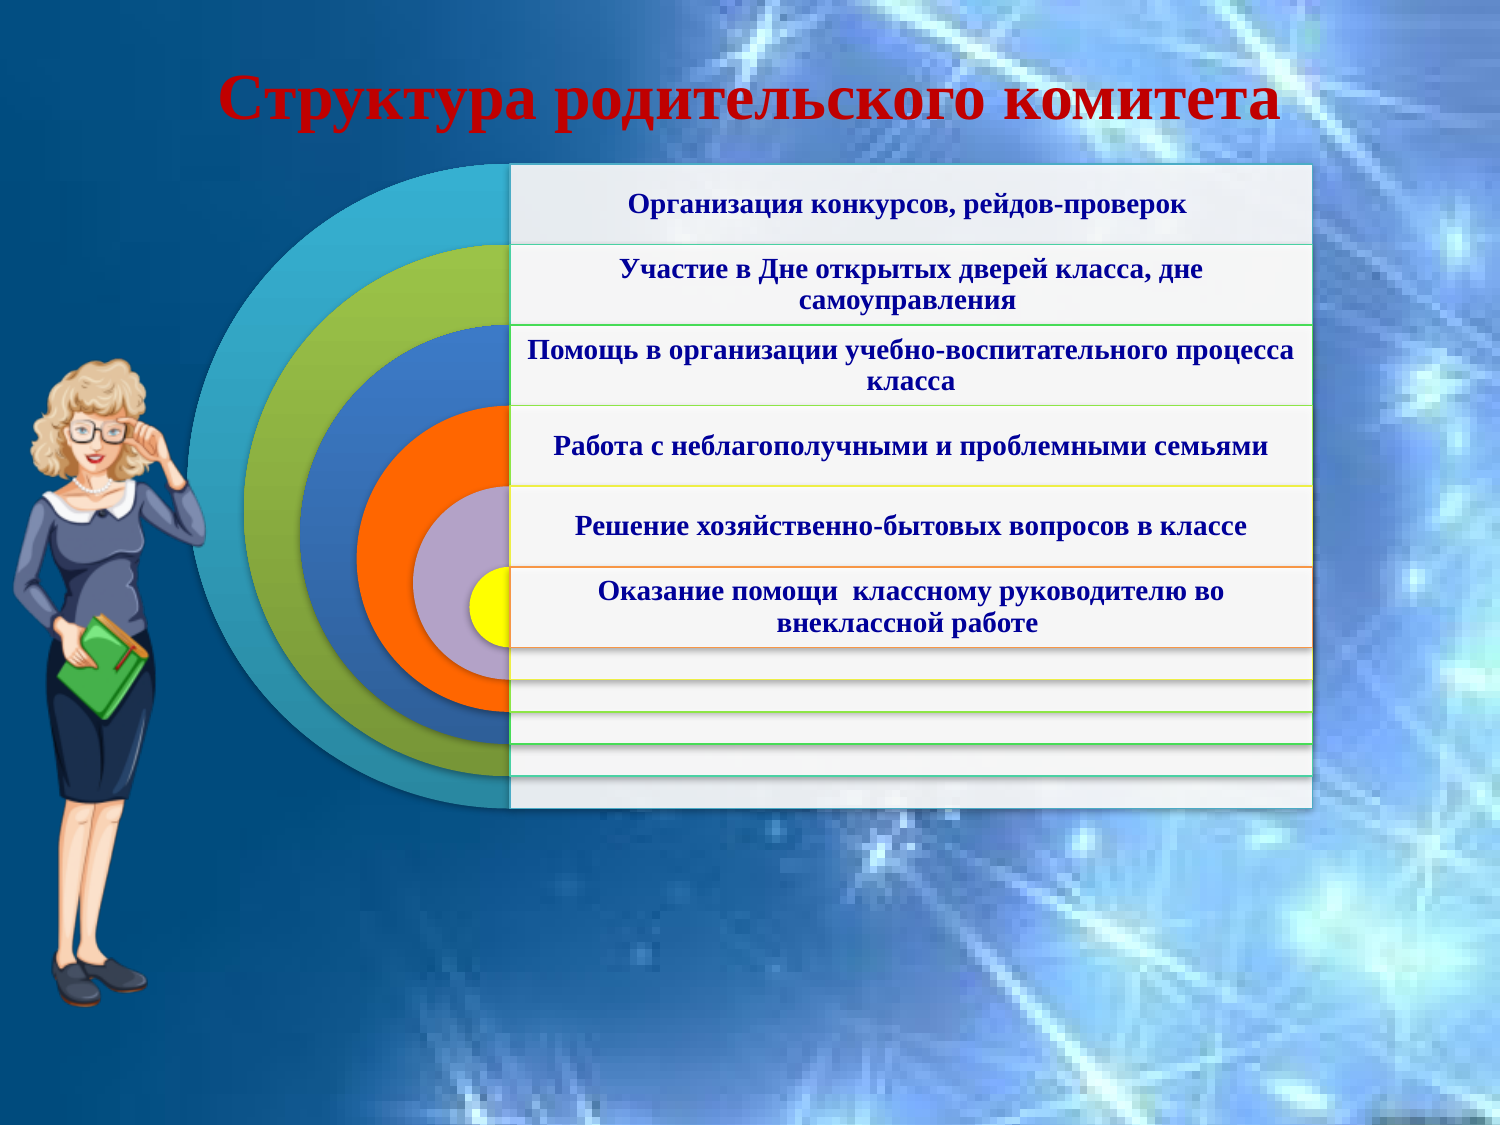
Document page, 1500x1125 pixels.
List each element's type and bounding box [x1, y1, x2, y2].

picture [0, 0, 1500, 1125]
text_box [187, 163, 1313, 809]
